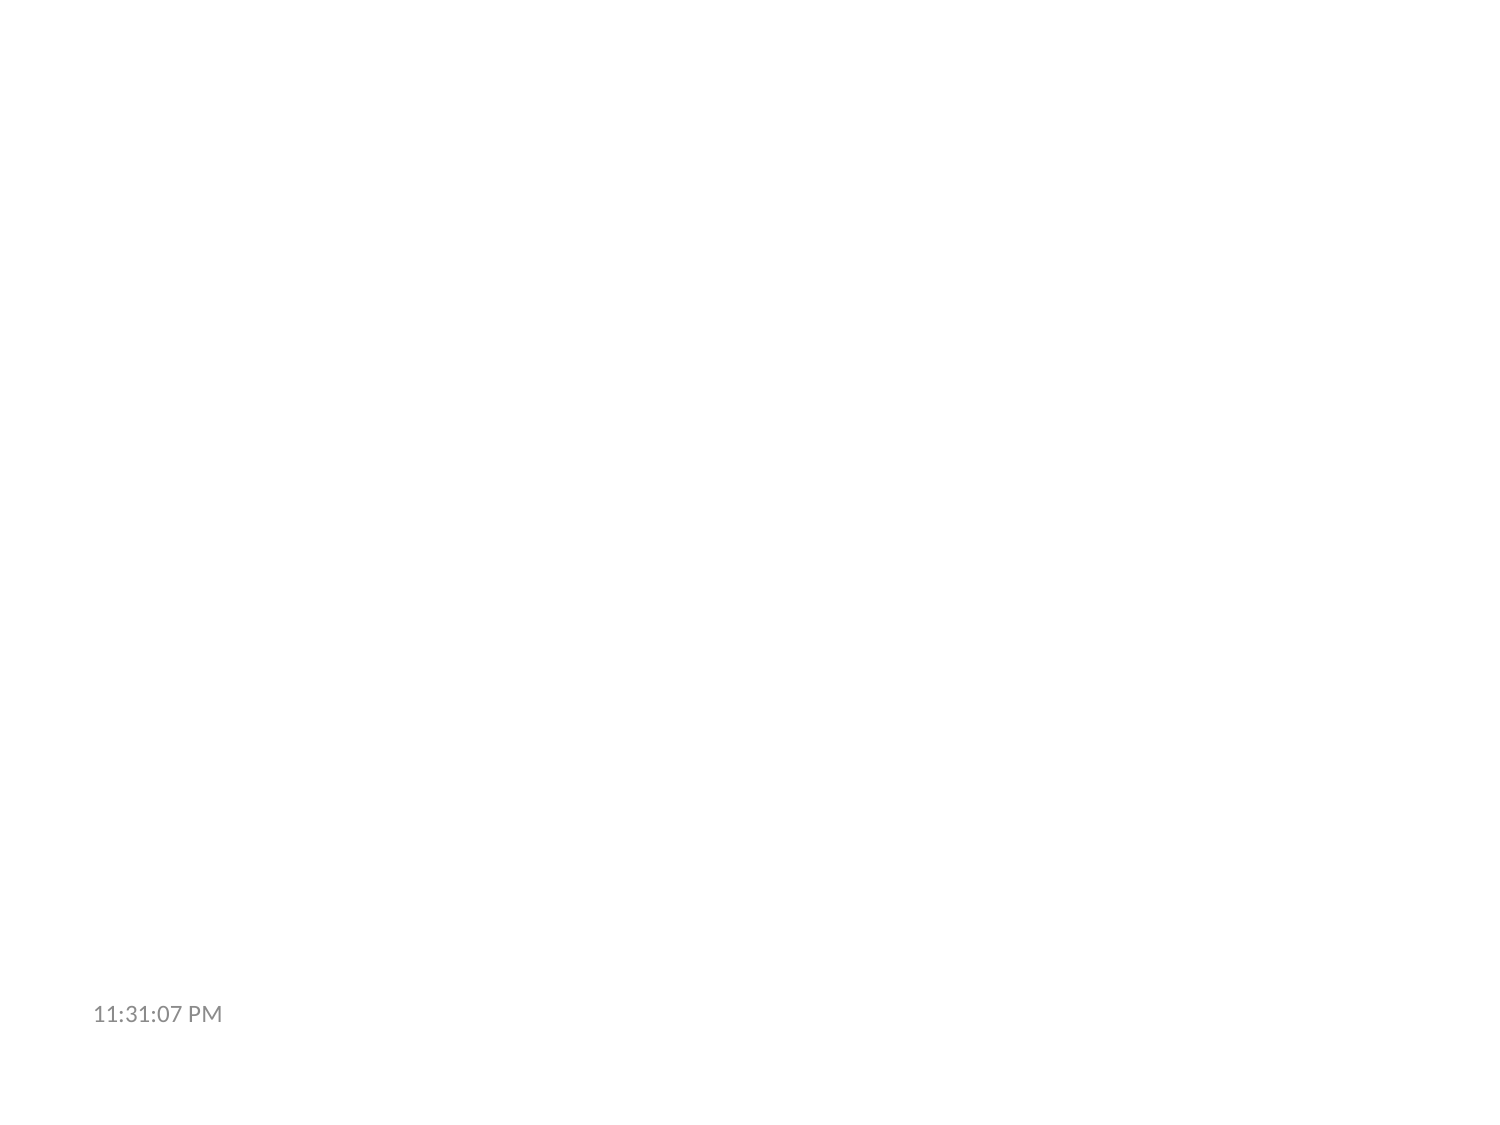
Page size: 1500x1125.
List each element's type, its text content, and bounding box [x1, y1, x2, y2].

text_box 3:35:09 PM [77, 982, 428, 1043]
